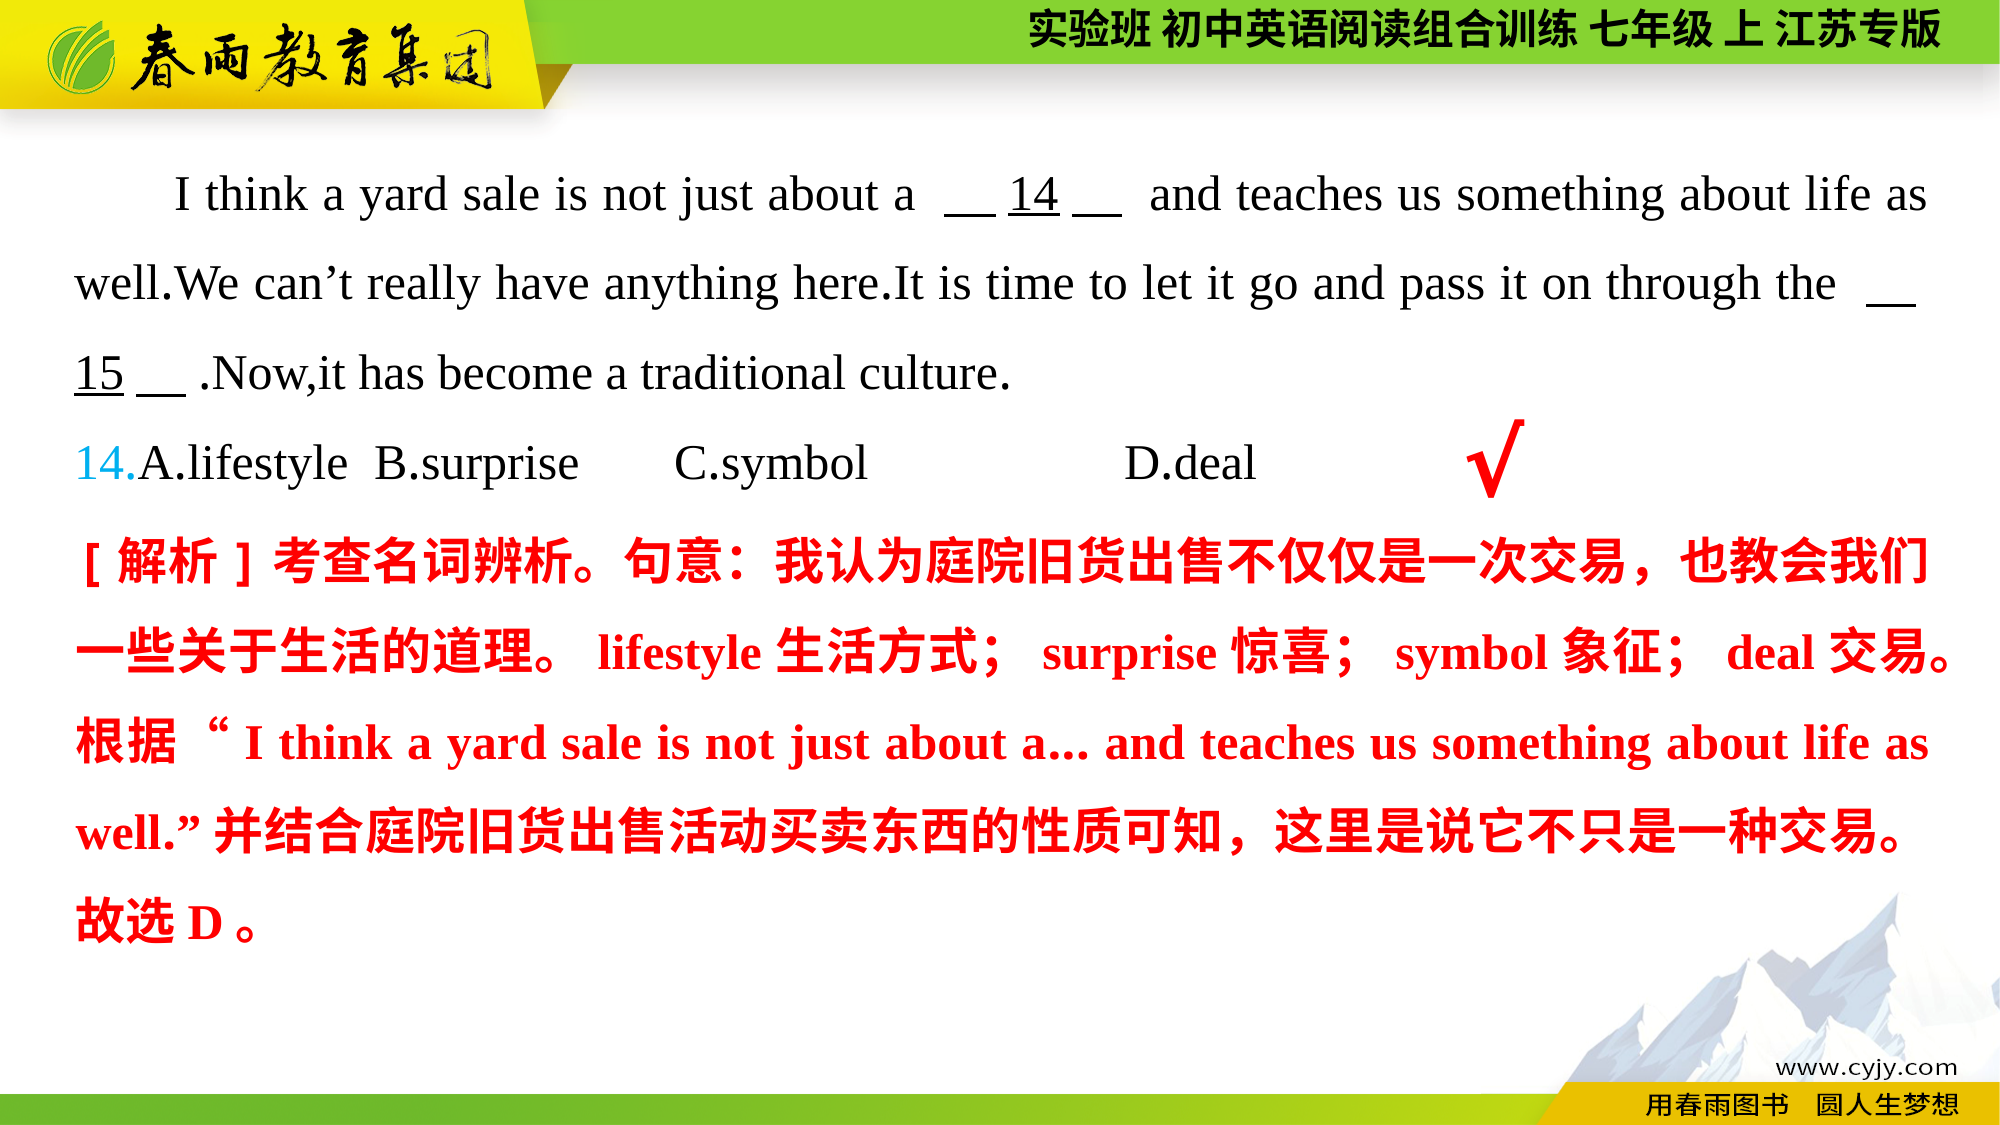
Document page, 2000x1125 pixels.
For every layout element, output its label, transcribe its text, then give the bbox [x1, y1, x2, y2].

text_box [解析]考查名词辨析。句意：我认为庭院旧货出售不仅仅是一次交易，也教会我们一些关于生活的道理。lifestyle生活方式；surprise惊喜；symbol象征；deal交易。根据“I think a yard sale is not just about a... and teaches us something about life as well.”并结合庭院旧货出售活动买卖东西的性质可知，这里是说它不只是一种交易。故选D。 [60, 491, 1945, 957]
picture [0, 0, 2000, 1125]
list I think a yard sale is not just about a 14 and teaches us something about life as well.We can’t really have anything here.It is time to let it go and pass it on through the 15 .Now,it has become a traditional culture. 14.A.lifestyle B.surprise C.symbol D.deal [59, 122, 1944, 502]
